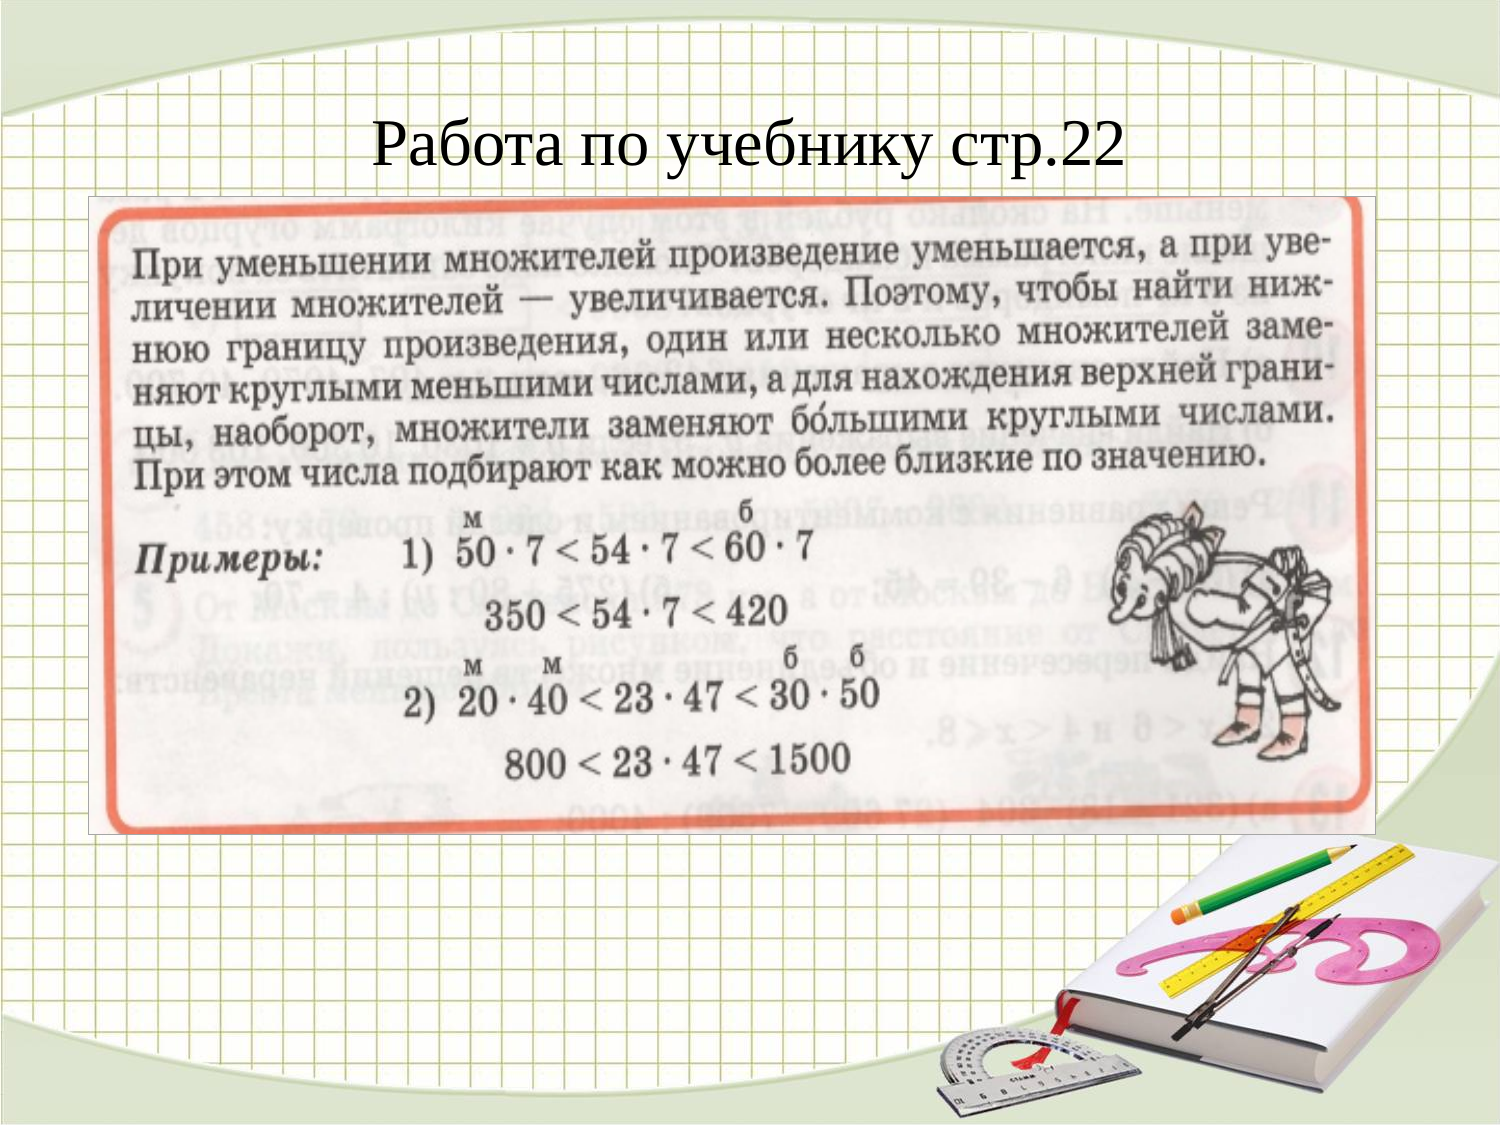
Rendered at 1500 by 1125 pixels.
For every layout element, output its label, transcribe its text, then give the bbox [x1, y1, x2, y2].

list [88, 196, 1377, 835]
picture [0, 0, 1500, 1125]
title Работа по учебнику стр.22 [75, 45, 1425, 233]
